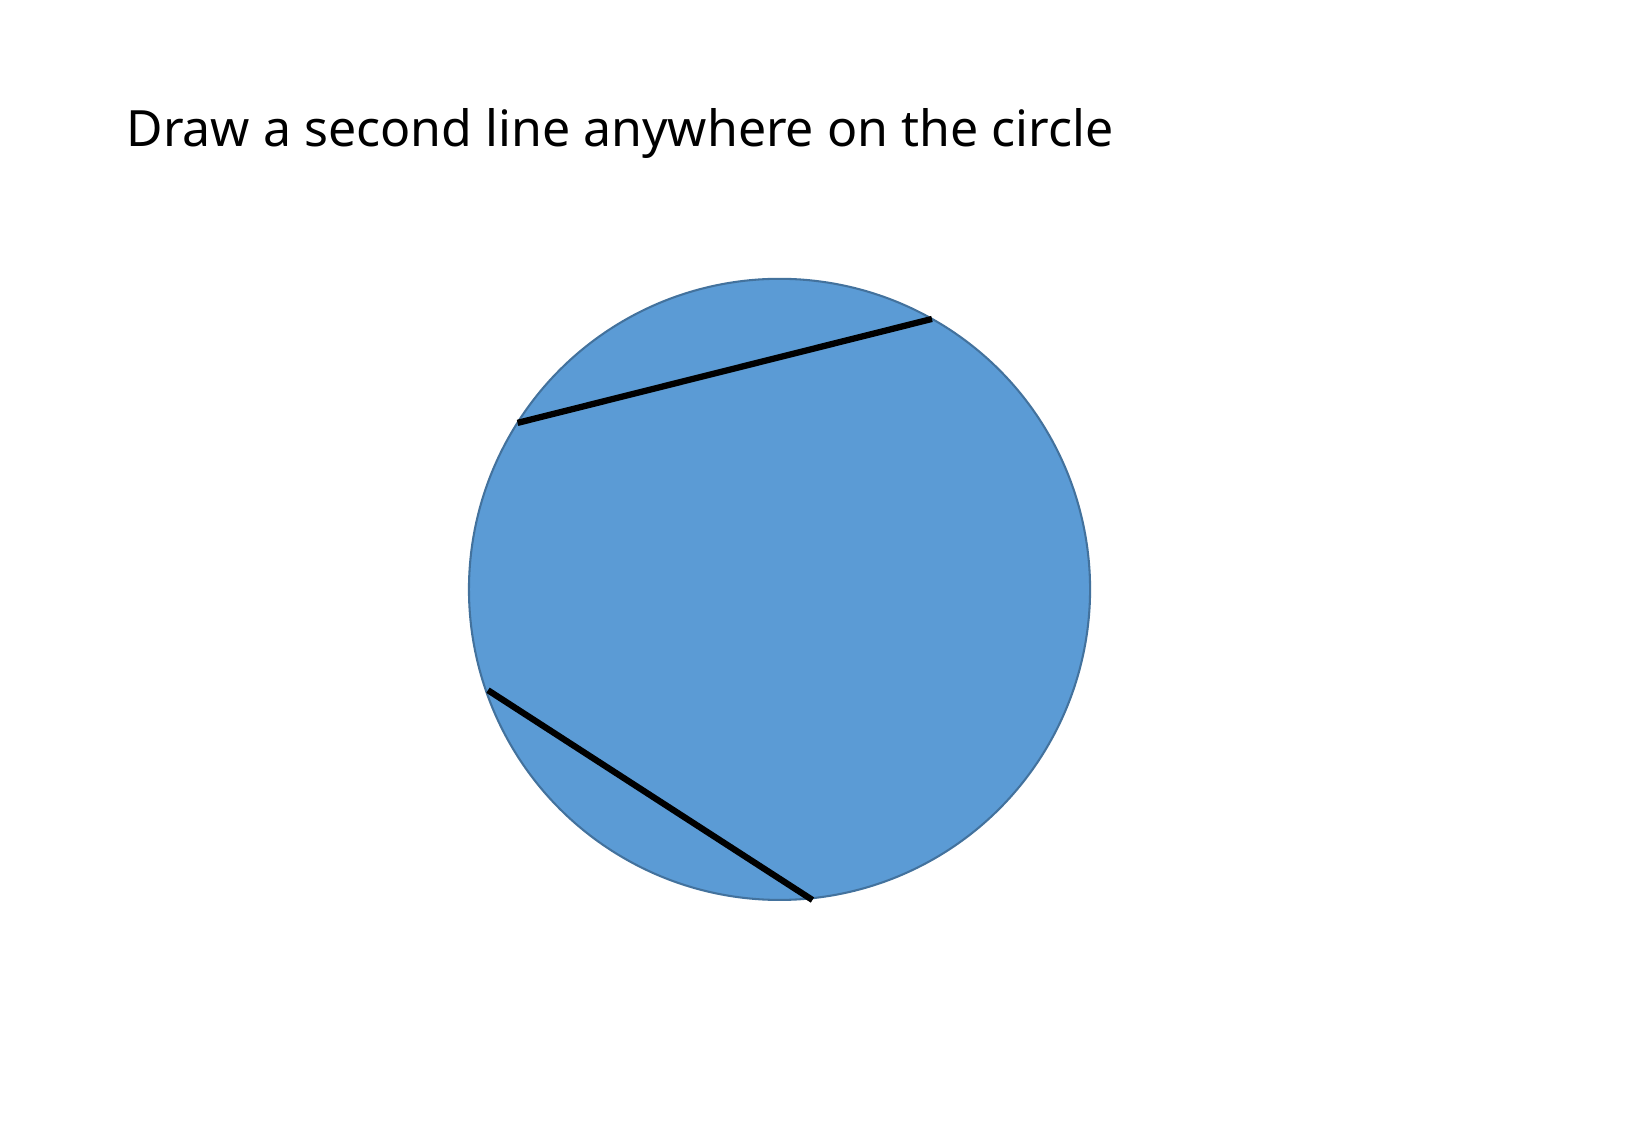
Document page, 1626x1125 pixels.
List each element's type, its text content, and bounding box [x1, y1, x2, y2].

text_box [626, 277, 929, 318]
text_box [467, 317, 1092, 900]
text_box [517, 318, 932, 423]
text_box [487, 690, 813, 900]
title Draw a second line anywhere on the circle [111, 59, 1514, 201]
